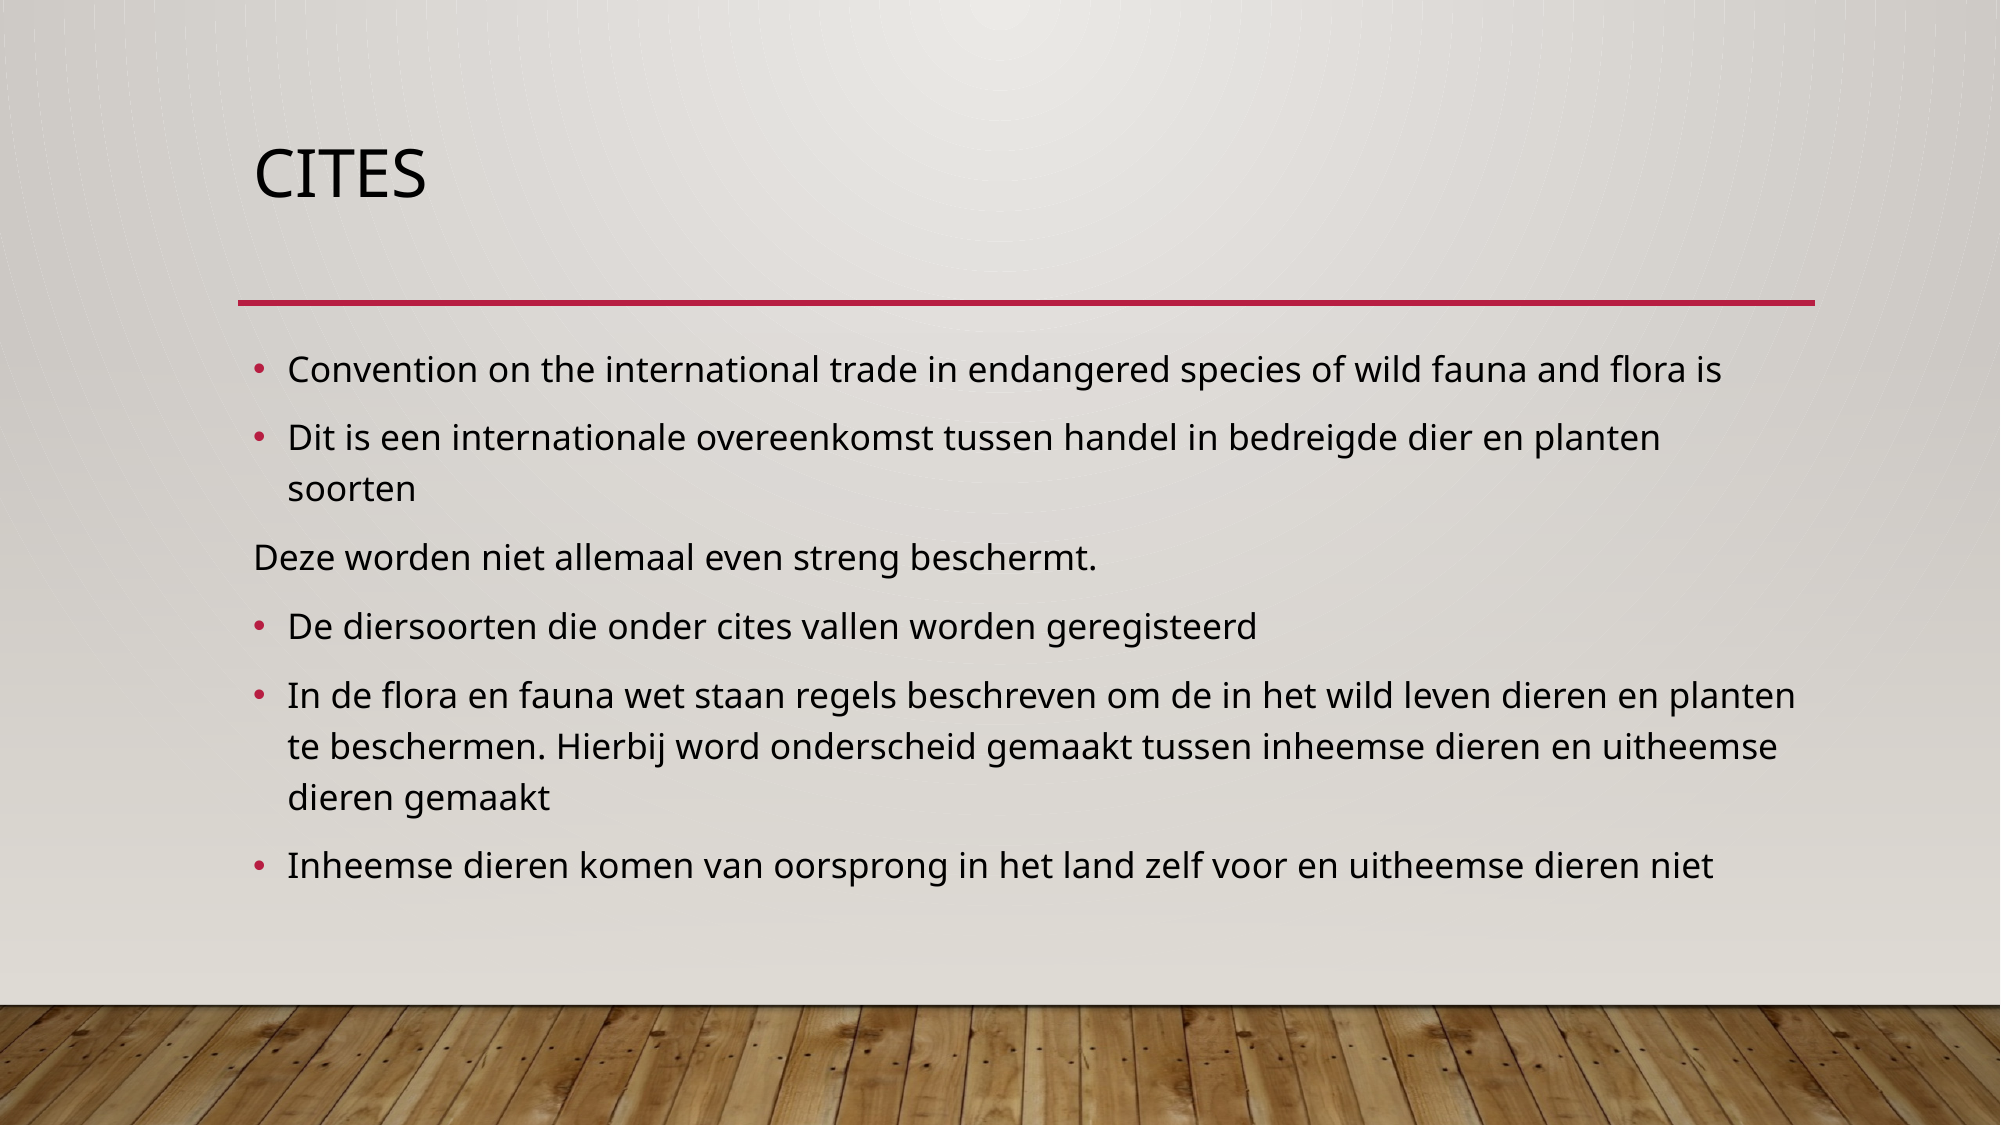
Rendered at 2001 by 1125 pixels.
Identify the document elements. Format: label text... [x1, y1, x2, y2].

title Cites [238, 131, 1814, 305]
list Convention on the international trade in endangered species of wild fauna and flora is Dit is een internationale overeenkomst tussen handel in bedreigde dier en planten soorten Deze worden niet allemaal even streng beschermt. De diersoorten die onder cites vallen worden geregisteerd In de flora en fauna wet staan regels beschreven om de in het wild leven dieren en planten te beschermen. Hierbij word onderscheid gemaakt tussen inheemse dieren en uitheemse dieren gemaakt Inheemse dieren komen van oorsprong in het land zelf voor en uitheemse dieren niet [238, 330, 1814, 897]
picture [0, 1005, 2000, 1125]
